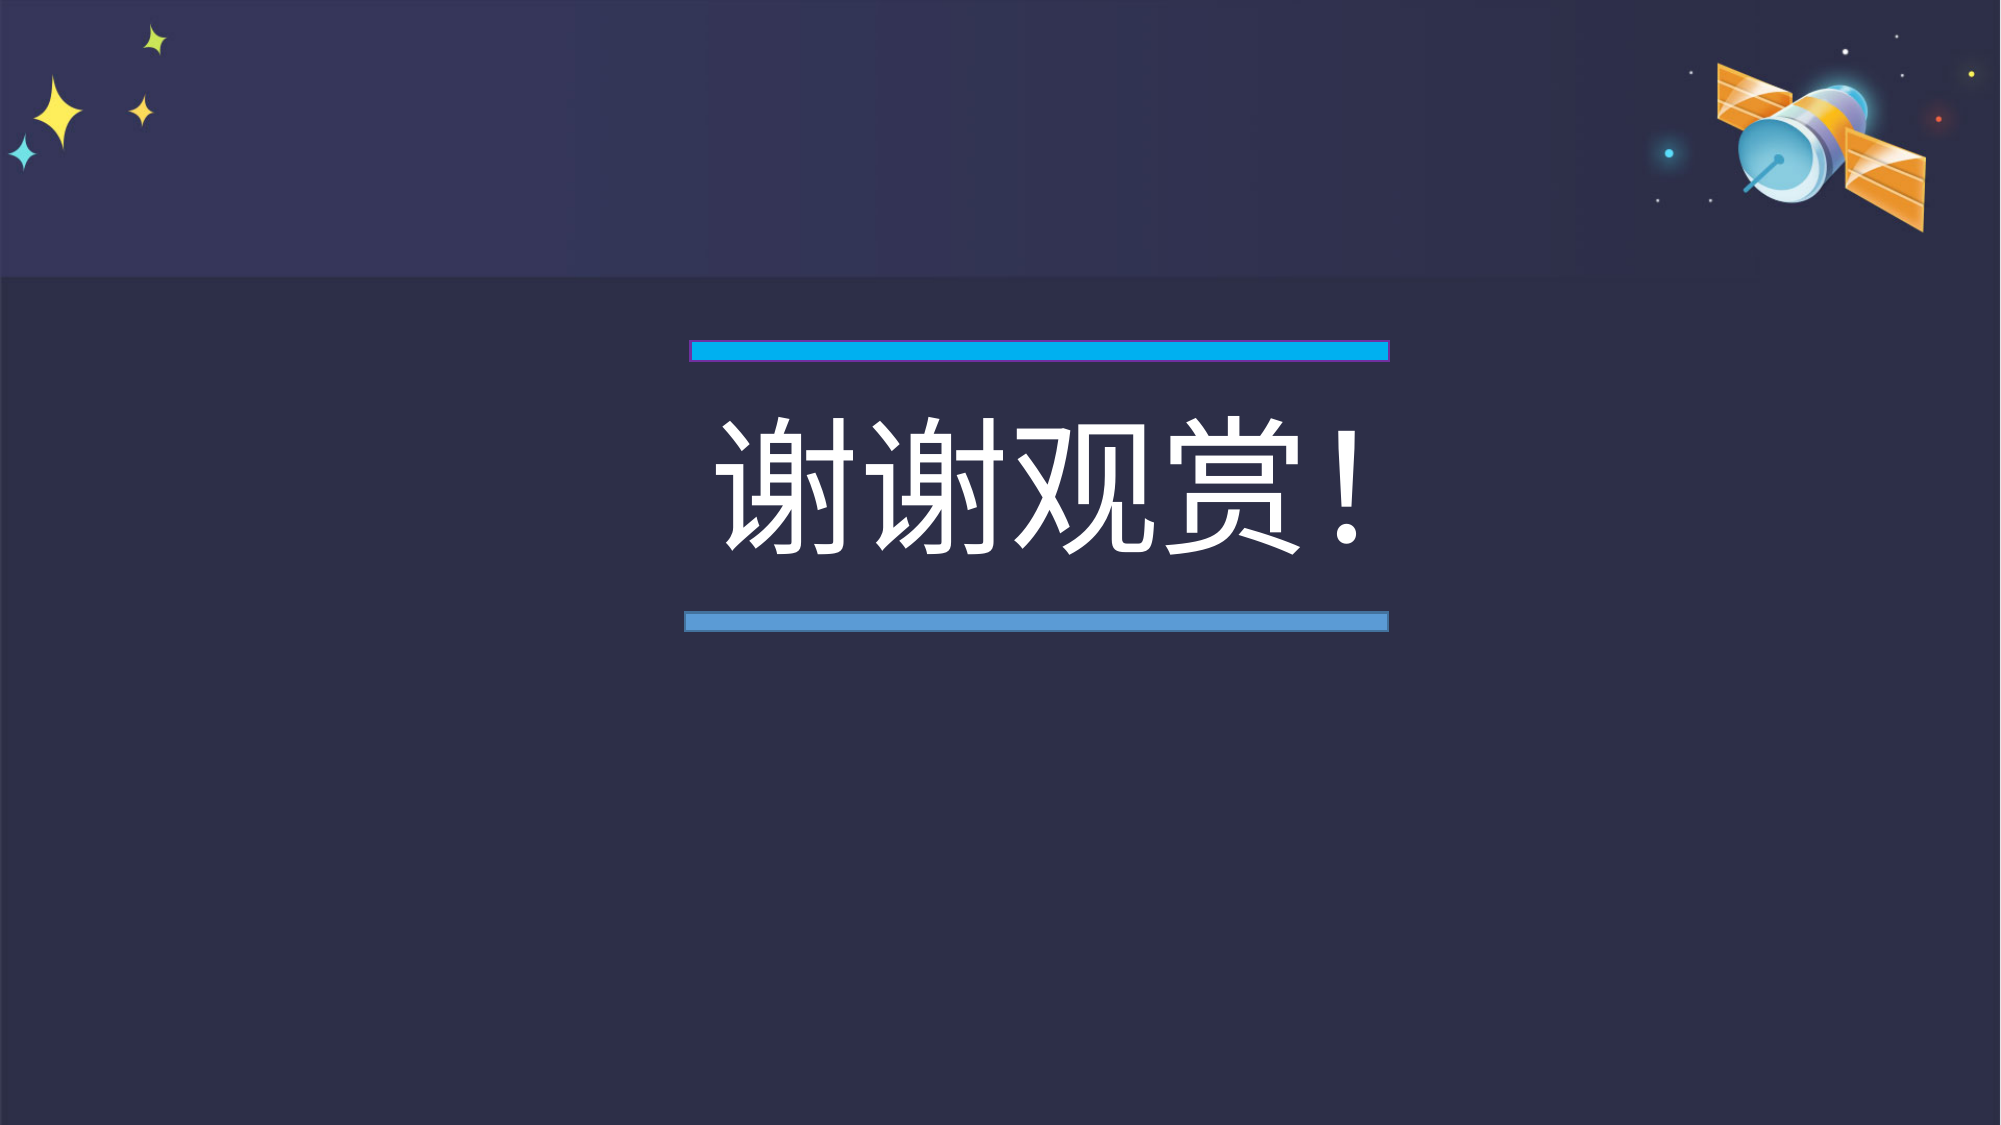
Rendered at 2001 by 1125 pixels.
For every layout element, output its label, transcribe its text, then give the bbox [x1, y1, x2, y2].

text_box 谢谢观赏！ [695, 466, 1345, 582]
text_box [689, 340, 1390, 362]
picture [0, 0, 2001, 1125]
text_box [684, 611, 1389, 632]
